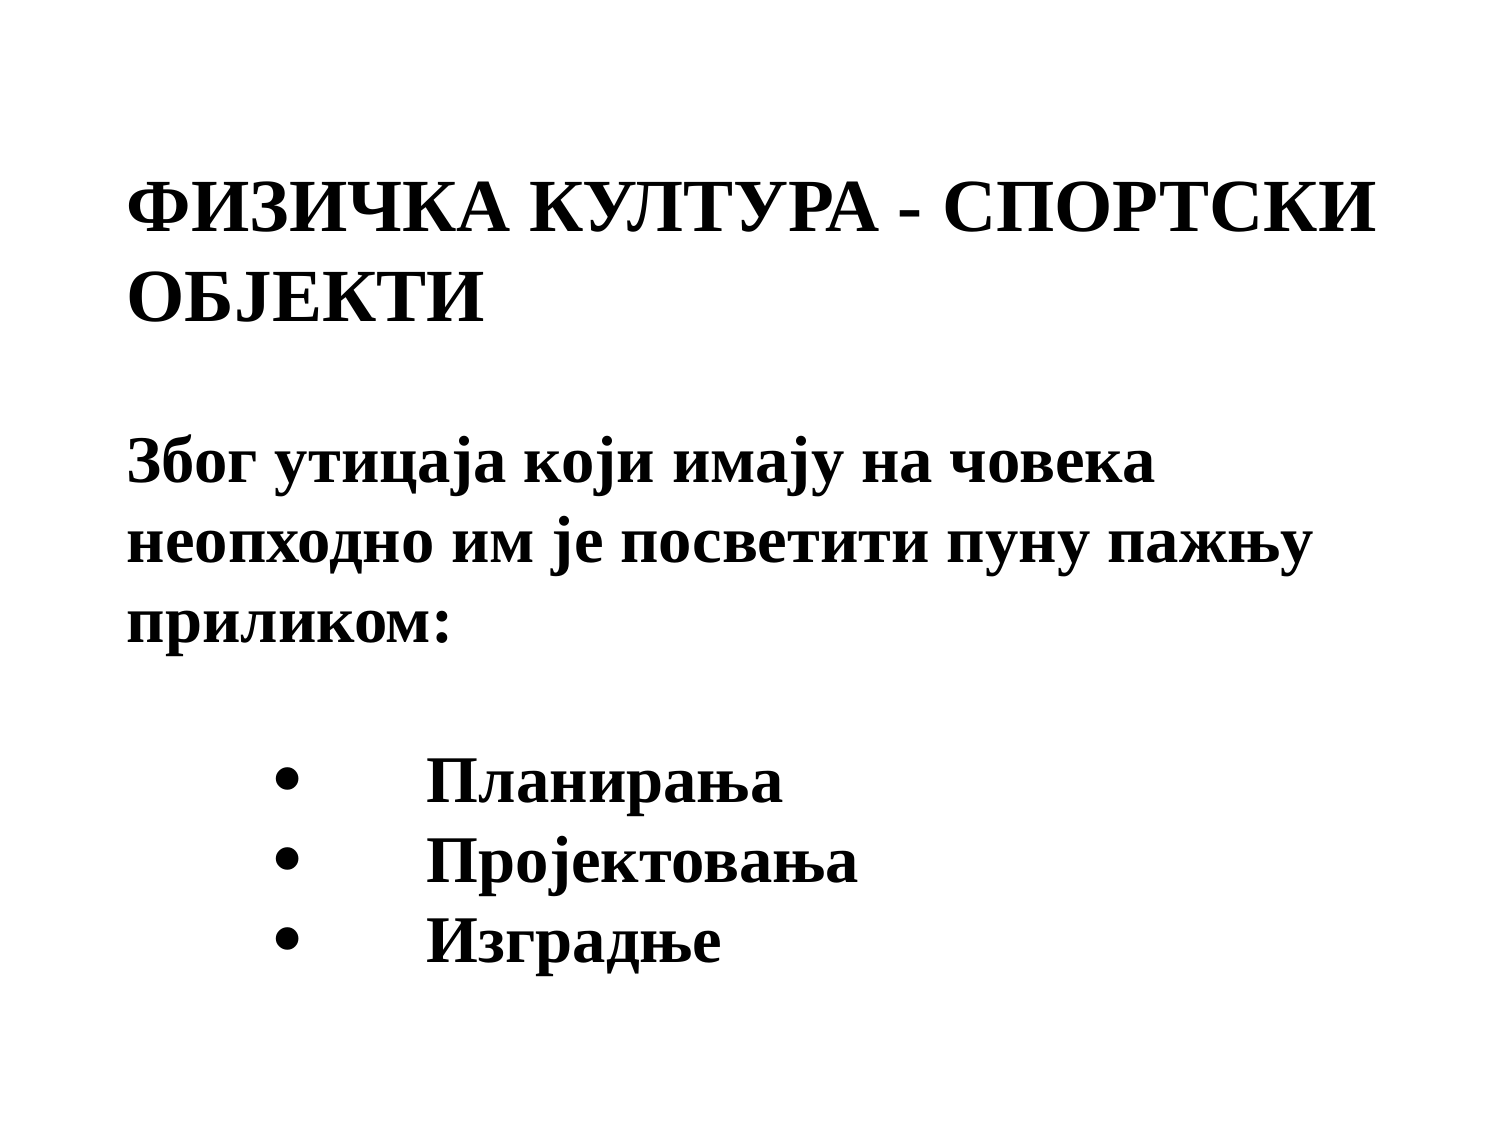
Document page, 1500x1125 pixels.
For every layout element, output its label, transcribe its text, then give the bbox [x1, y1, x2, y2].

text_box ФИЗИЧКА КУЛТУРА - СПОРТСКИ ОБЈЕКТИ Због утицаја који имају на човека неопходно им је посветити пуну пажњу приликом: · Планирања · Пројектовања · Изградње [112, 148, 1400, 1044]
